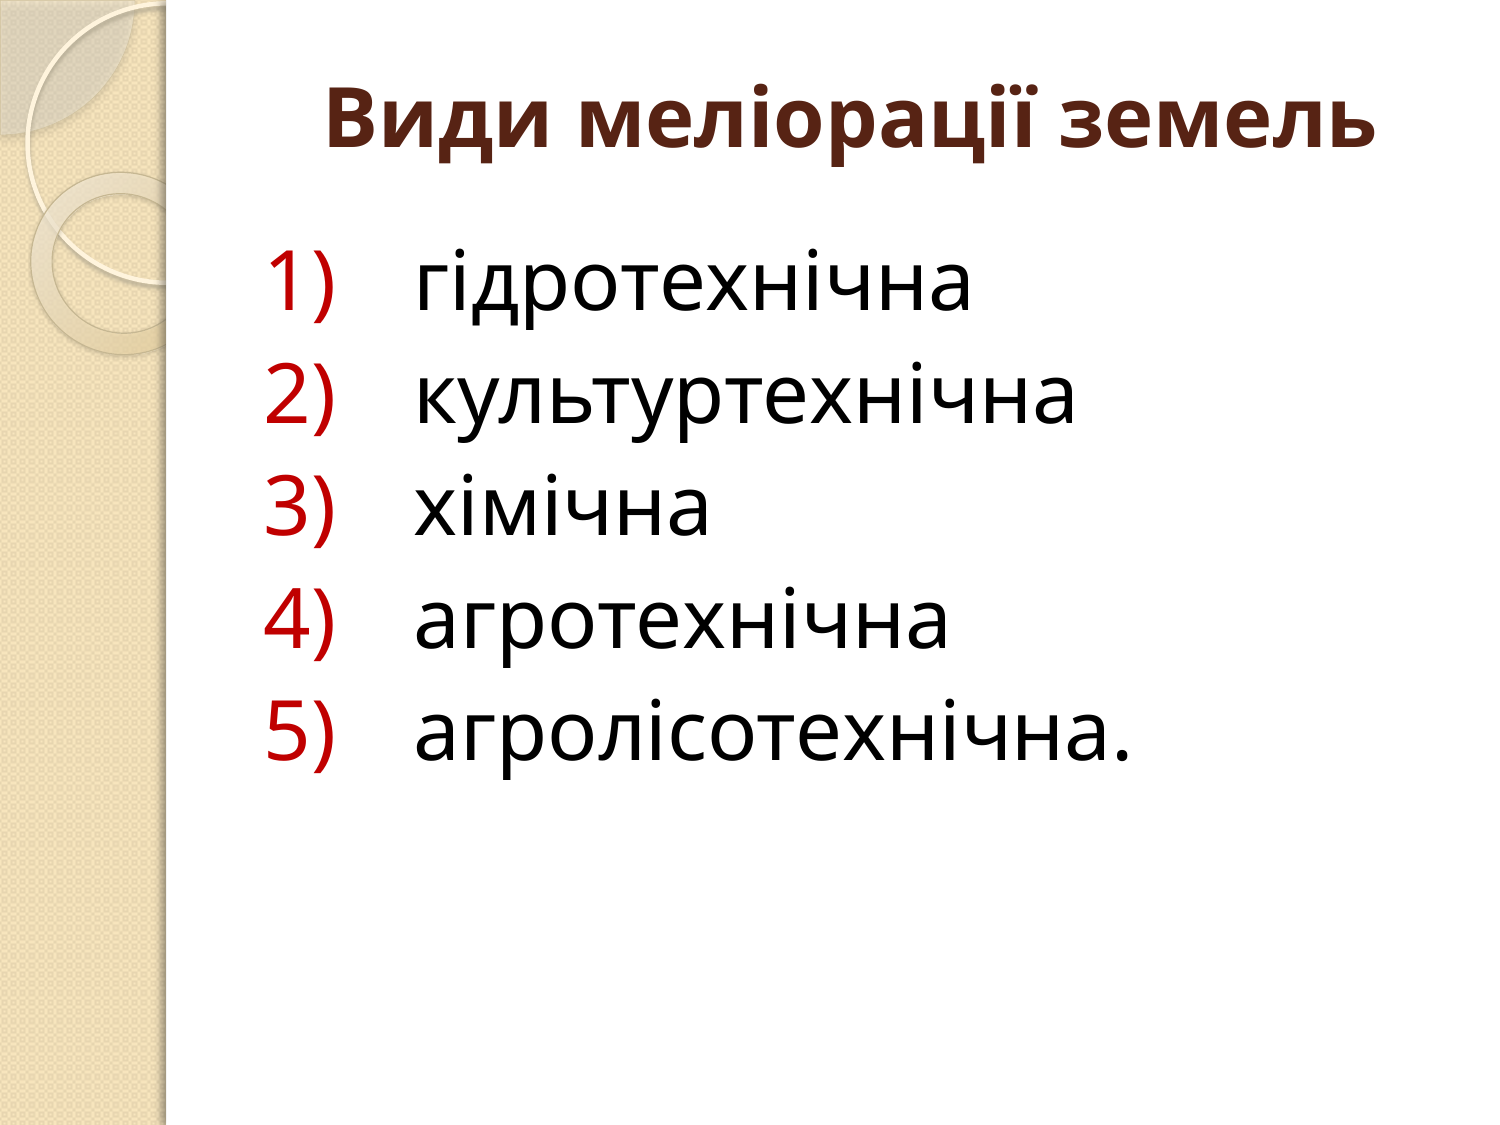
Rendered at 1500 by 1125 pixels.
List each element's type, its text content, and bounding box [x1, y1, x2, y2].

title Види меліорації земель [235, 20, 1466, 208]
list 1) гідротехнічна 2) культуртехнічна 3) хімічна 4) агротехнічна 5) агролісотехнічна. [235, 219, 1500, 1125]
